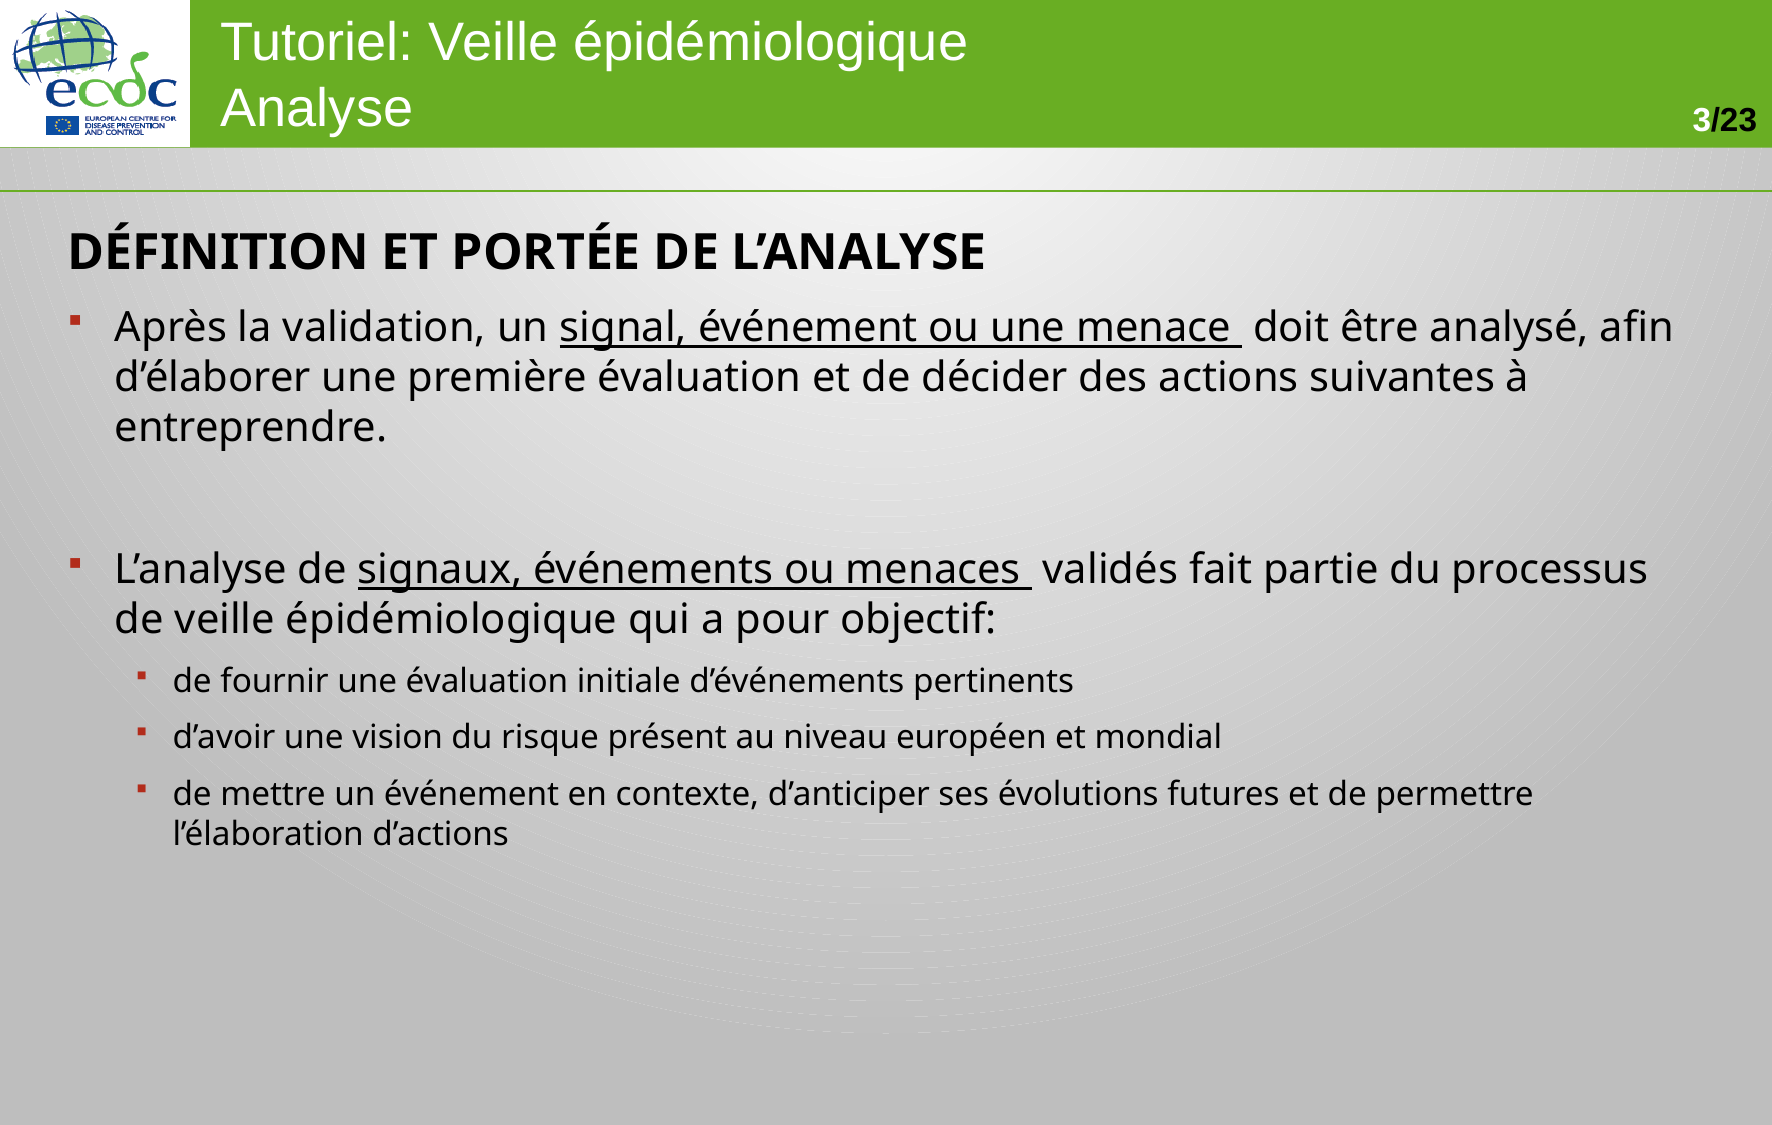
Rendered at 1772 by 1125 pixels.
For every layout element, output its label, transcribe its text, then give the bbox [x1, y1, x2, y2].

list DÉFINITION ET PORTÉE DE L’ANALYSE Après la validation, un signal, événement ou une menace doit être analysé, afin d’élaborer une première évaluation et de décider des actions suivantes à entreprendre. L’analyse de signaux, événements ou menaces validés fait partie du processus de veille épidémiologique qui a pour objectif: de fournir une évaluation initiale d’événements pertinents d’avoir une vision du risque présent au niveau européen et mondial de mettre un événement en contexte, d’anticiper ses évolutions futures et de permettre l’élaboration d’actions [53, 212, 1714, 973]
picture [0, 0, 190, 147]
